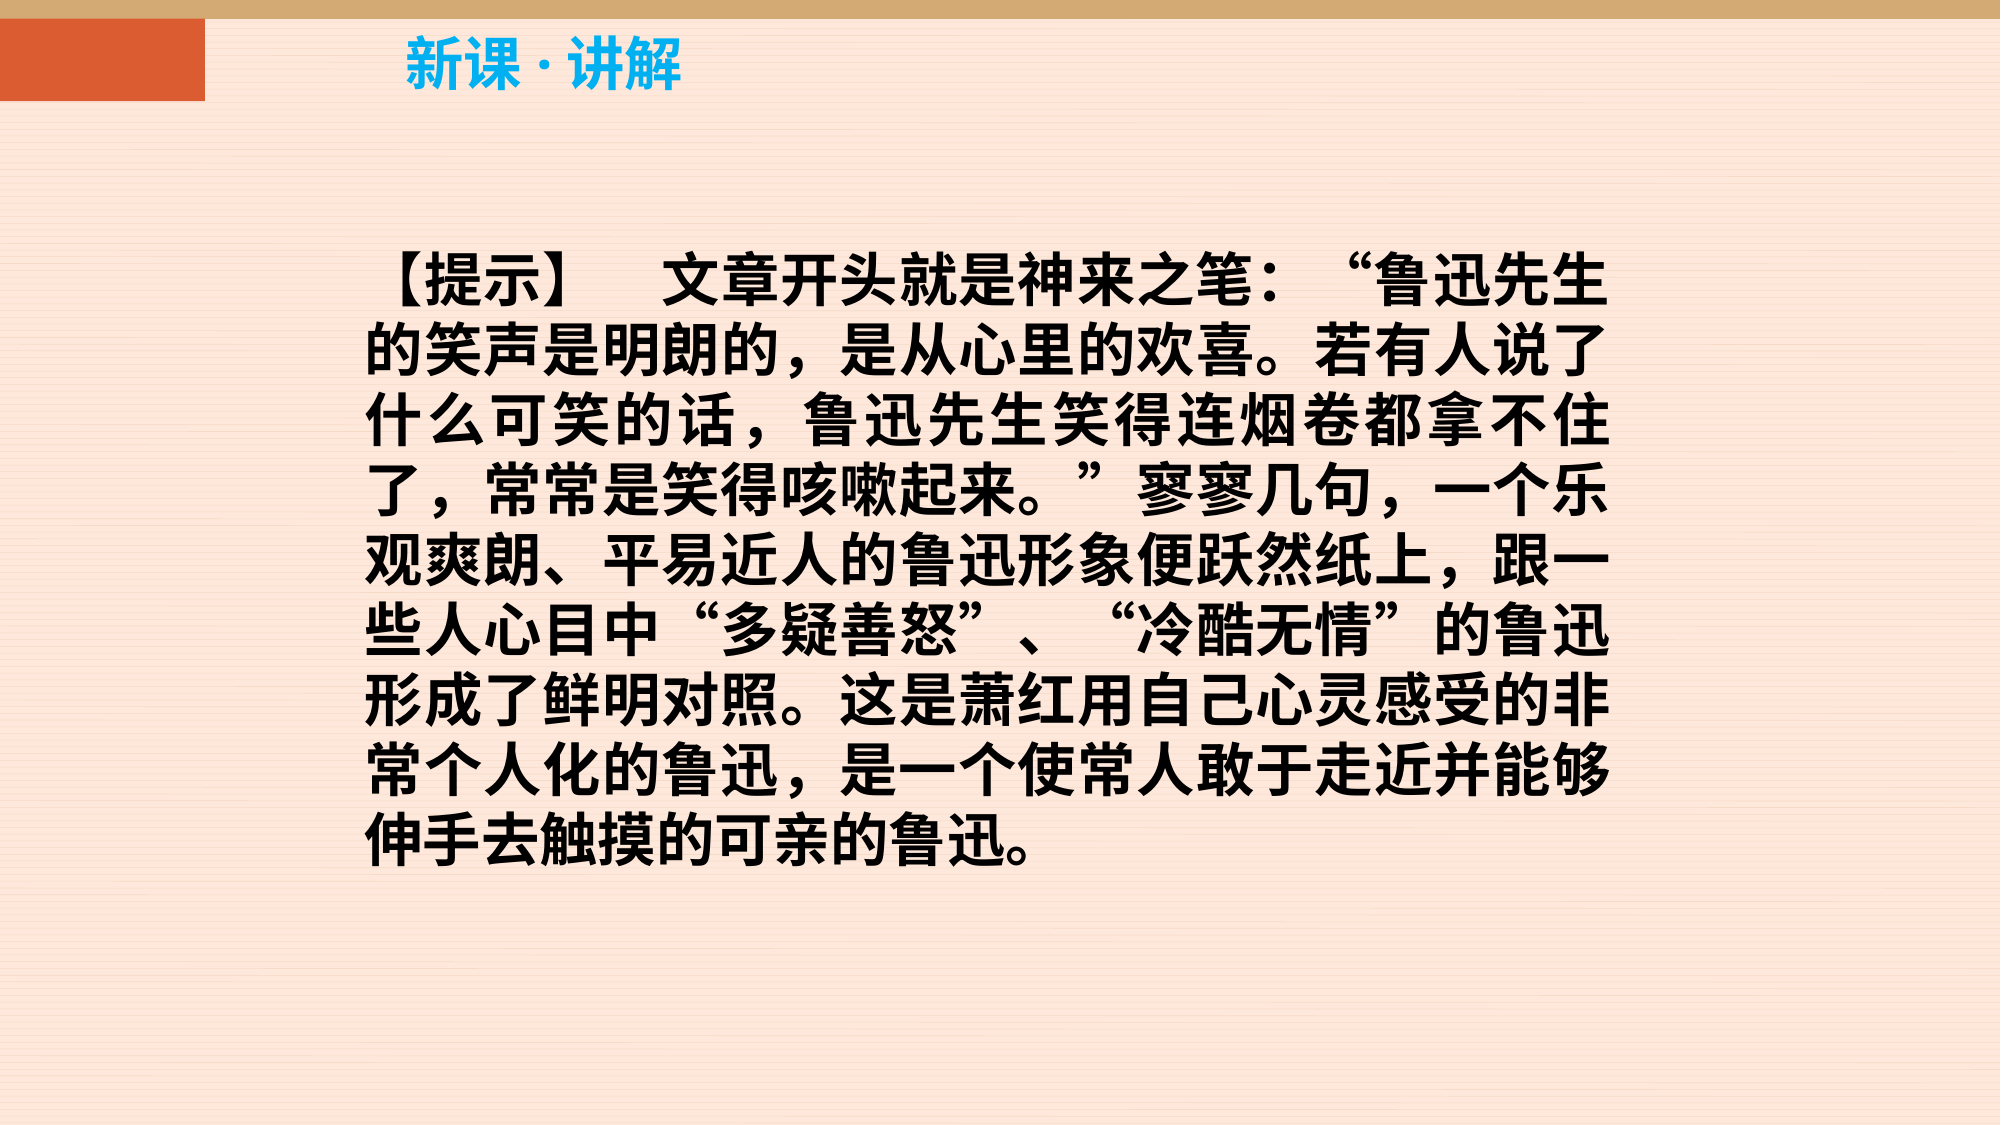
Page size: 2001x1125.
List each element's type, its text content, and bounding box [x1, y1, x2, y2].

text_box 【提示】 文章开头就是神来之笔：“鲁迅先生的笑声是明朗的，是从心里的欢喜。若有人说了什么可笑的话，鲁迅先生笑得连烟卷都拿不住了，常常是笑得咳嗽起来。”寥寥几句，一个乐观爽朗、平易近人的鲁迅形象便跃然纸上，跟一些人心目中“多疑善怒”、“冷酷无情”的鲁迅形成了鲜明对照。这是萧红用自己心灵感受的非常个人化的鲁迅，是一个使常人敢于走近并能够伸手去触摸的可亲的鲁迅。 [349, 236, 1625, 881]
text_box 新课·讲解 [353, 20, 736, 104]
